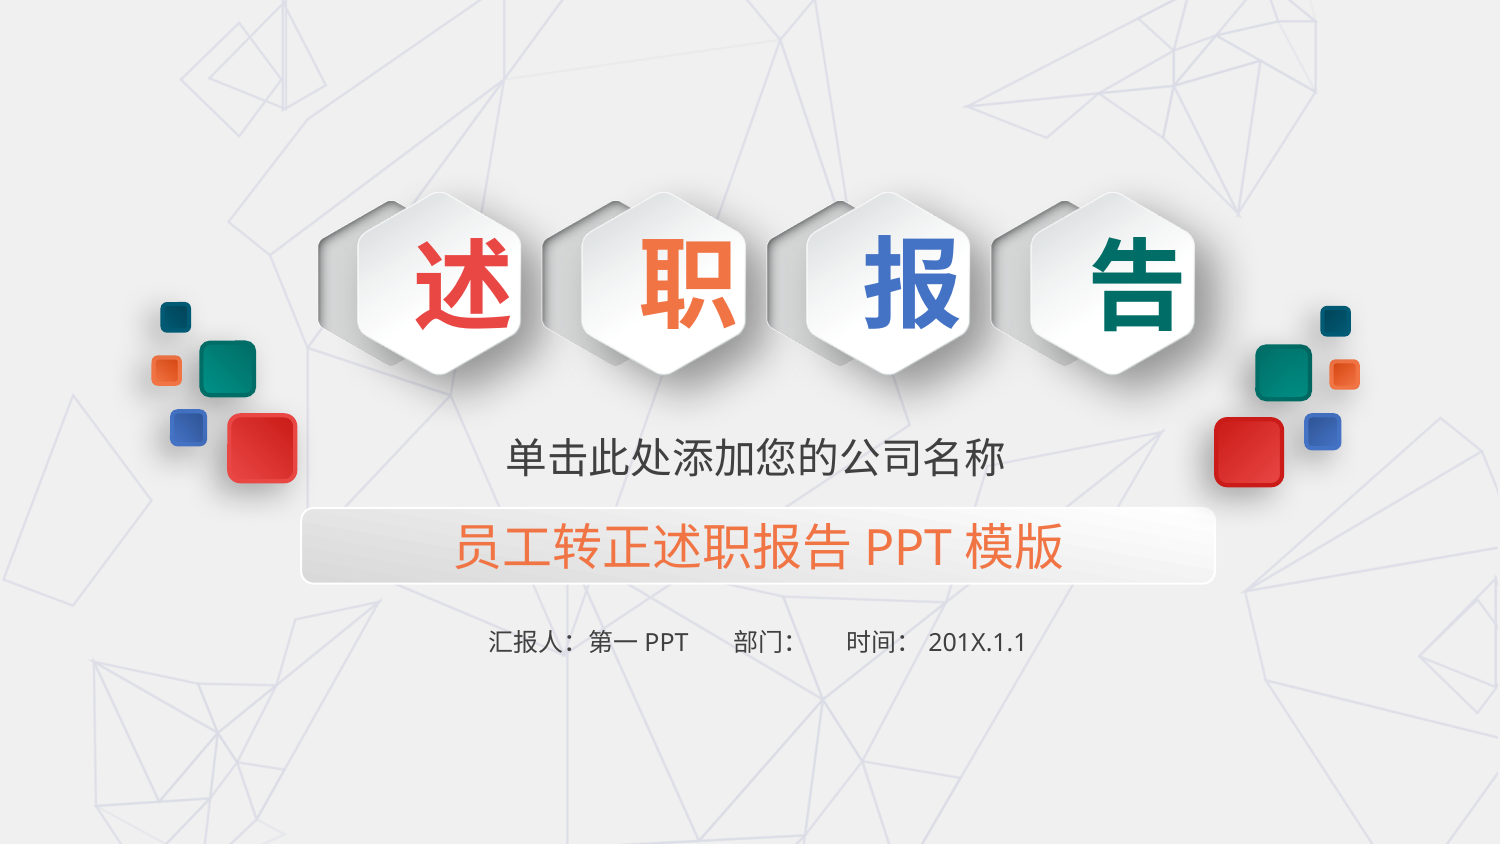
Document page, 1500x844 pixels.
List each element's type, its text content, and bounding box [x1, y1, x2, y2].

text_box [1321, 306, 1350, 336]
picture [0, 0, 1498, 844]
text_box [1215, 418, 1284, 487]
text_box [152, 356, 181, 385]
text_box [161, 303, 191, 332]
text_box 单击此处添加您的公司名称 [439, 424, 1073, 489]
text_box 汇报人：第一PPT 部门： 时间：201X.1.1 [385, 618, 1131, 664]
text_box [171, 410, 207, 446]
text_box [228, 414, 297, 483]
text_box [1256, 345, 1306, 401]
text_box [1330, 360, 1359, 389]
text_box [200, 341, 256, 397]
text_box [1305, 414, 1341, 450]
text_box [300, 507, 1217, 585]
text_box 员工转正述职报告PPT模版 [310, 507, 1206, 583]
